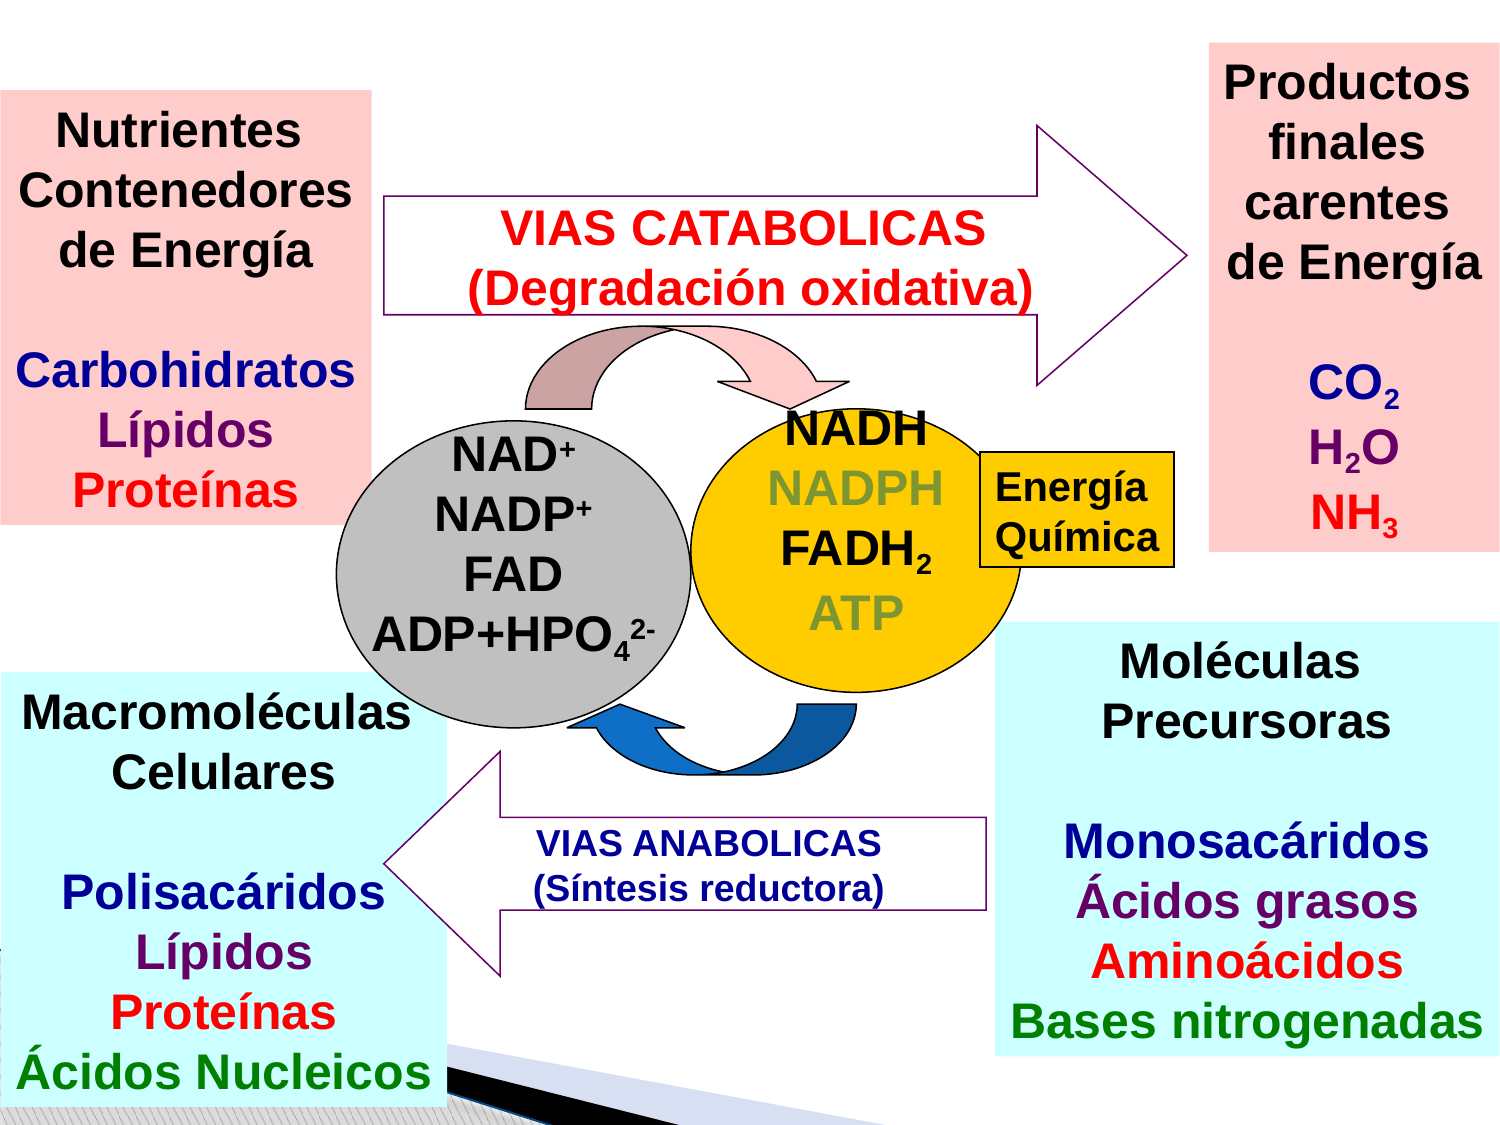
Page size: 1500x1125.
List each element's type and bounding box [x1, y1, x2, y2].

text_box [0, 737, 1500, 1107]
text_box [0, 42, 1500, 729]
